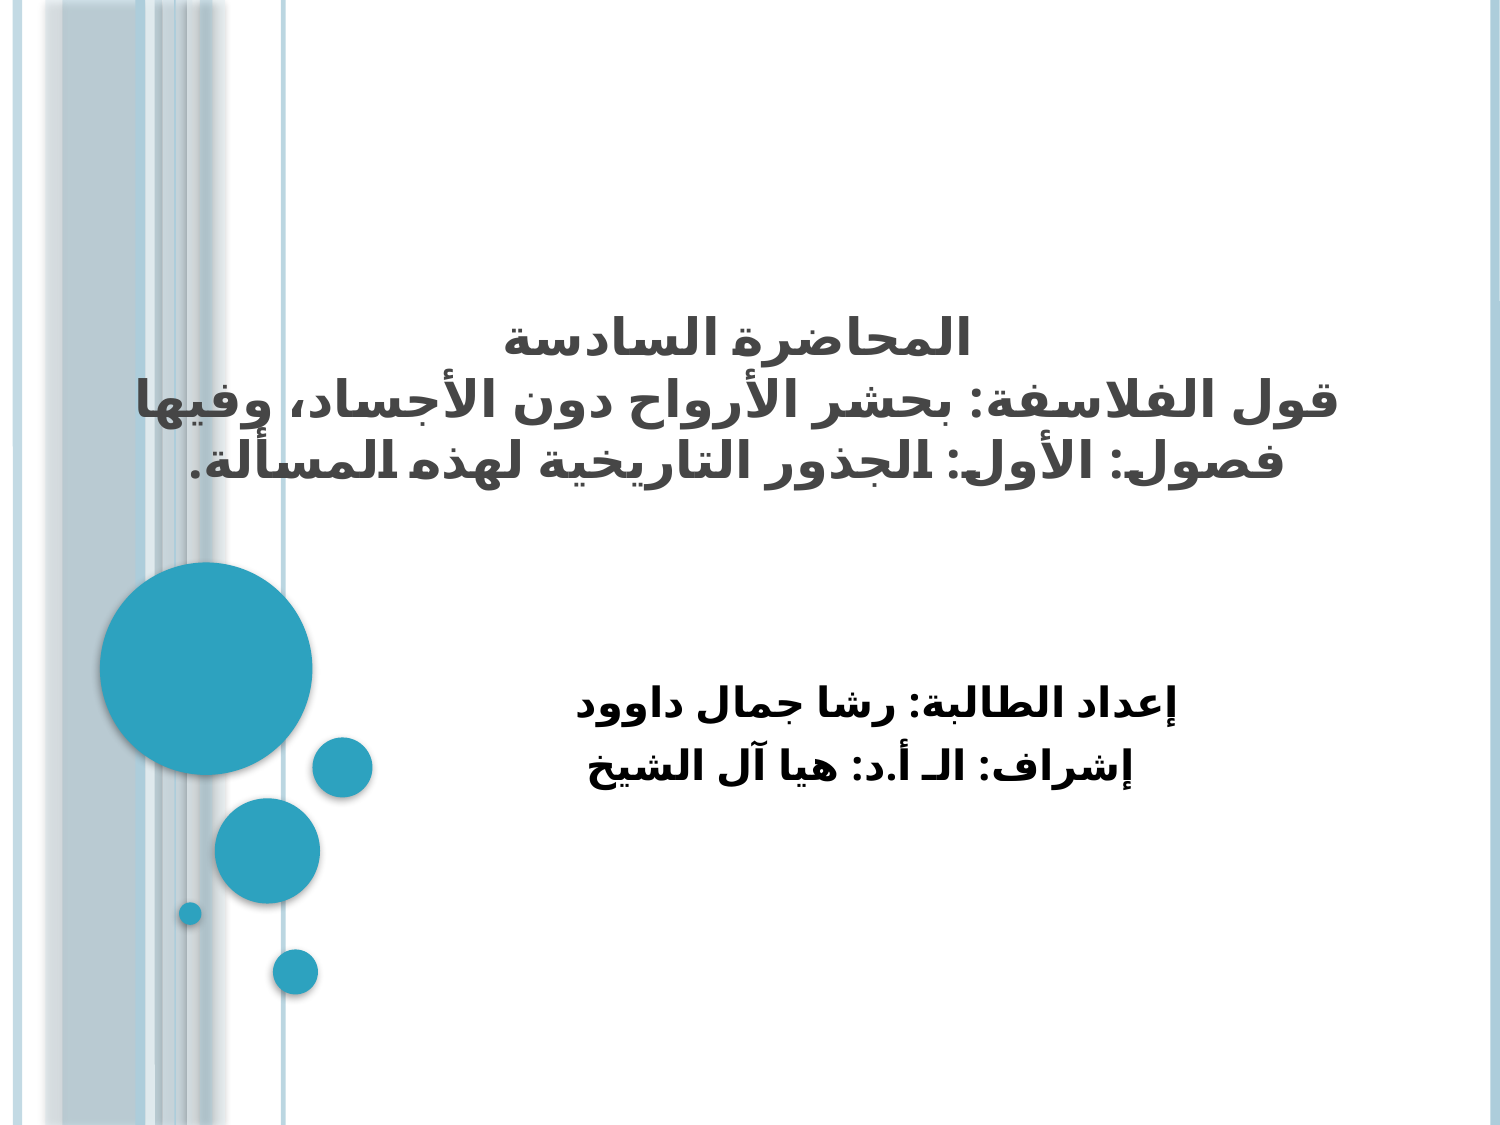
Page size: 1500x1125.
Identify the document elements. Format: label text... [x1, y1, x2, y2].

title المحاضرة السادسة قول الفلاسفة: بحشر الأرواح دون الأجساد، وفيها فصول: الأول: الجذور التاريخية لهذه المسألة. [100, 255, 1376, 497]
subtitle إعداد الطالبة: رشا جمال داوود إشراف: الـ أ.د: هيا آل الشيخ [561, 668, 1500, 894]
